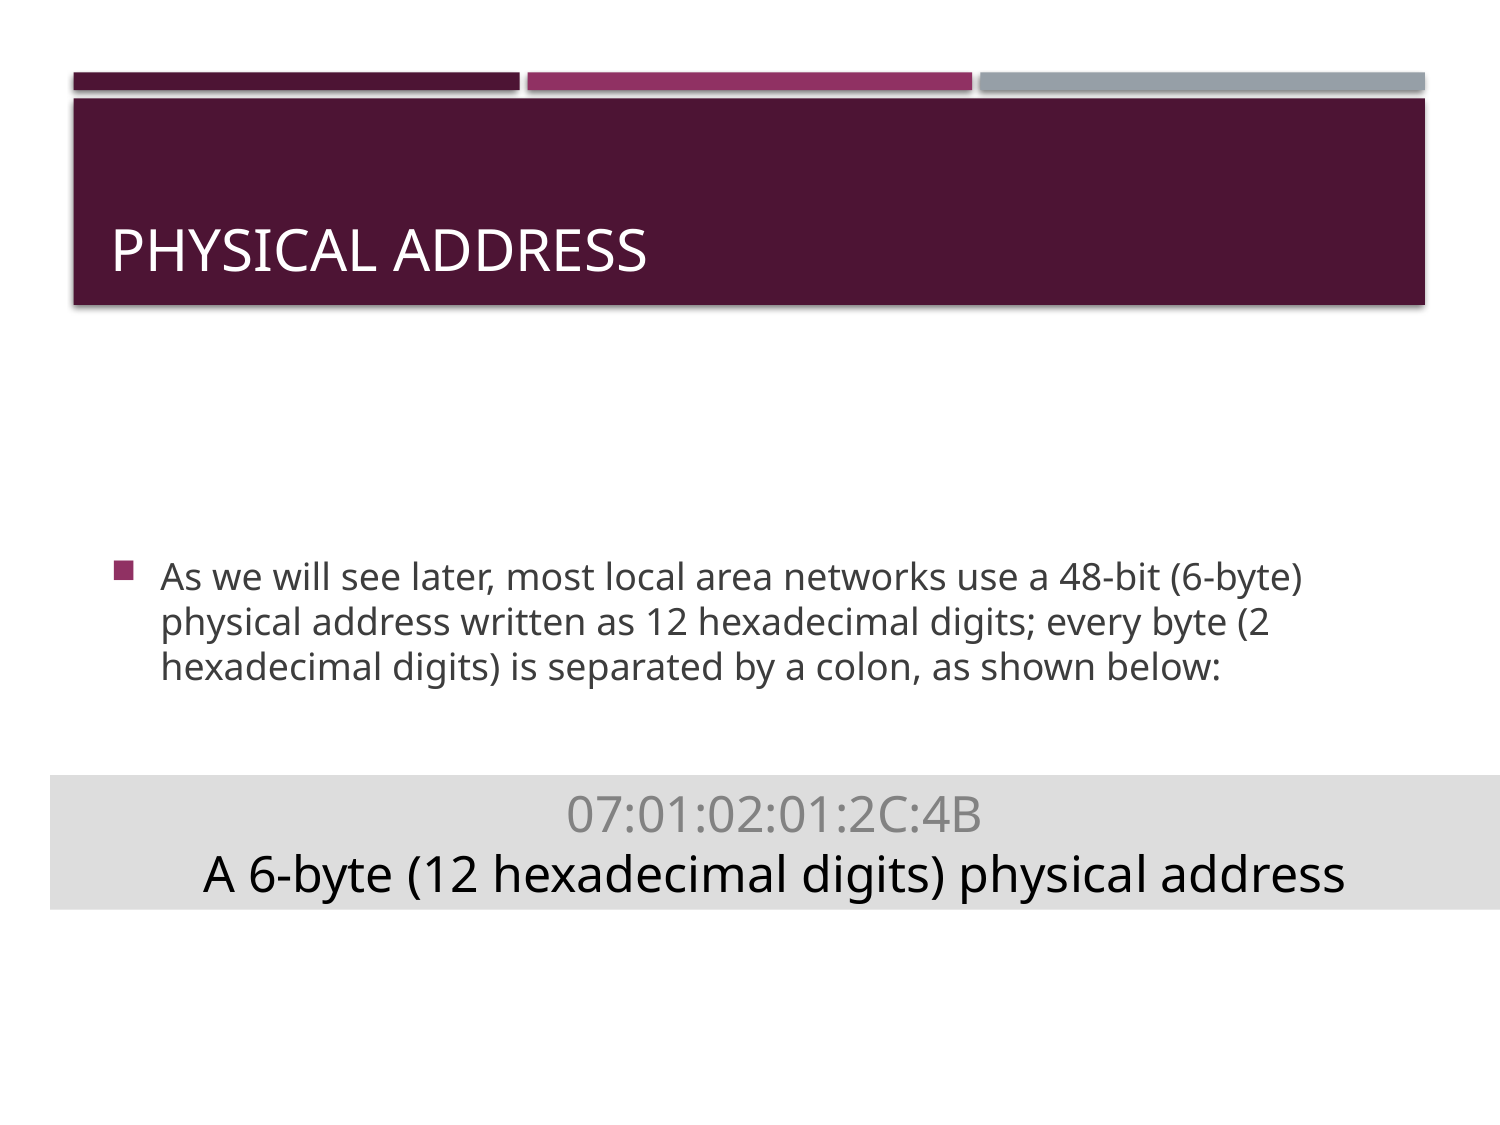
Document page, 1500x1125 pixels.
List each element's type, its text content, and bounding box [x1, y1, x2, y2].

title Physical Address [95, 112, 1406, 291]
list As we will see later, most local area networks use a 48-bit (6-byte) physical address written as 12 hexadecimal digits; every byte (2 hexadecimal digits) is separated by a colon, as shown below: [95, 361, 1406, 775]
text_box 07:01:02:01:2C:4B A 6-byte (12 hexadecimal digits) physical address [50, 775, 1500, 910]
